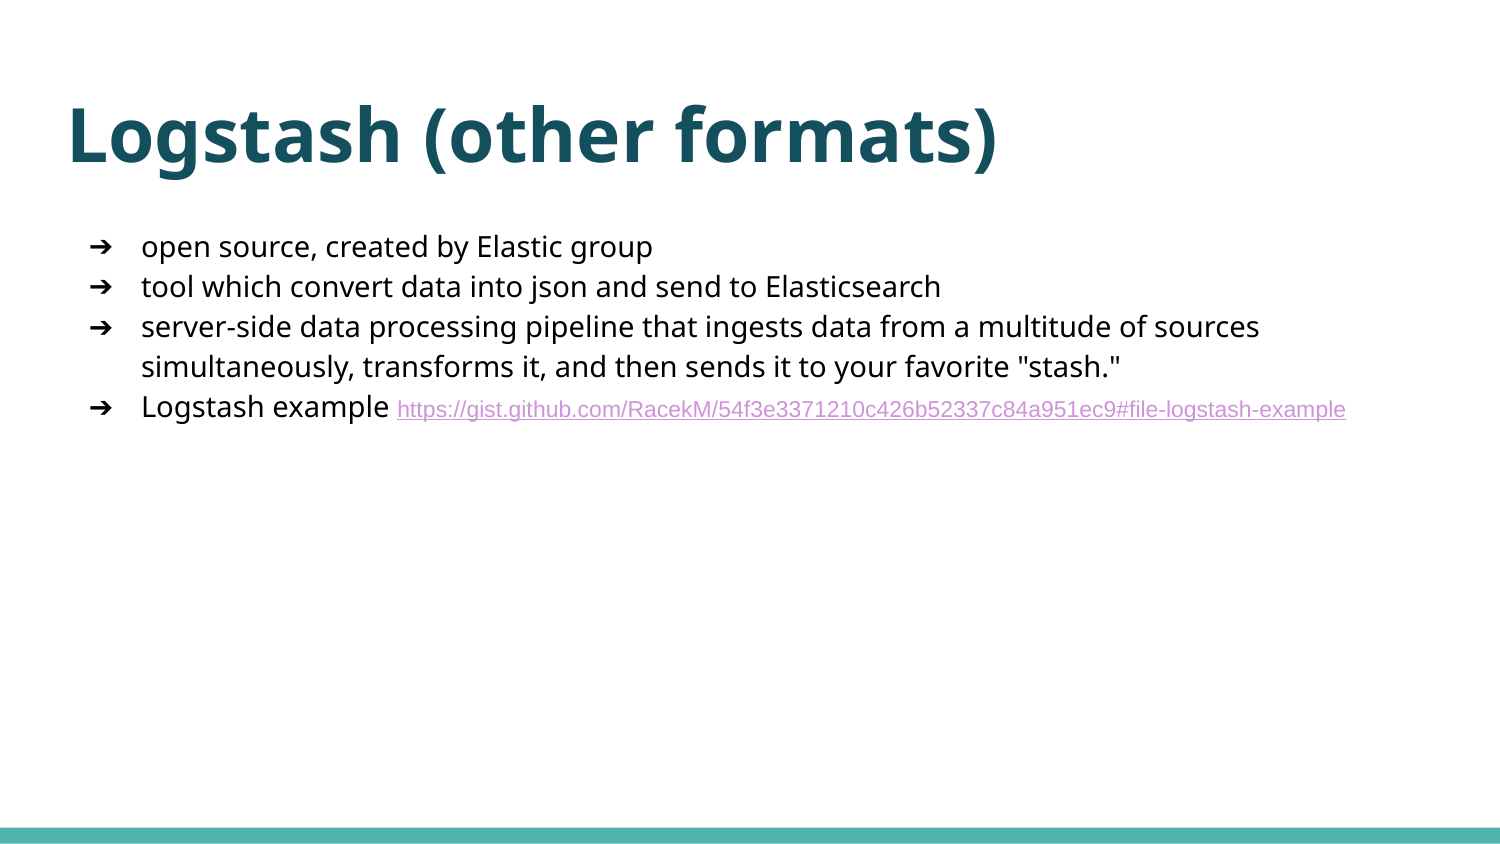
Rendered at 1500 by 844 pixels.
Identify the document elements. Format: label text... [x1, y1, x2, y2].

title Logstash (other formats) [51, 72, 1449, 189]
list open source, created by Elastic group tool which convert data into json and send to Elasticsearch server-side data processing pipeline that ingests data from a multitude of sources simultaneously, transforms it, and then sends it to your favorite "stash." Logstash example https://gist.github.com/RacekM/54f3e3371210c426b52337c84a951ec9#file-logstash-example [51, 207, 1449, 750]
